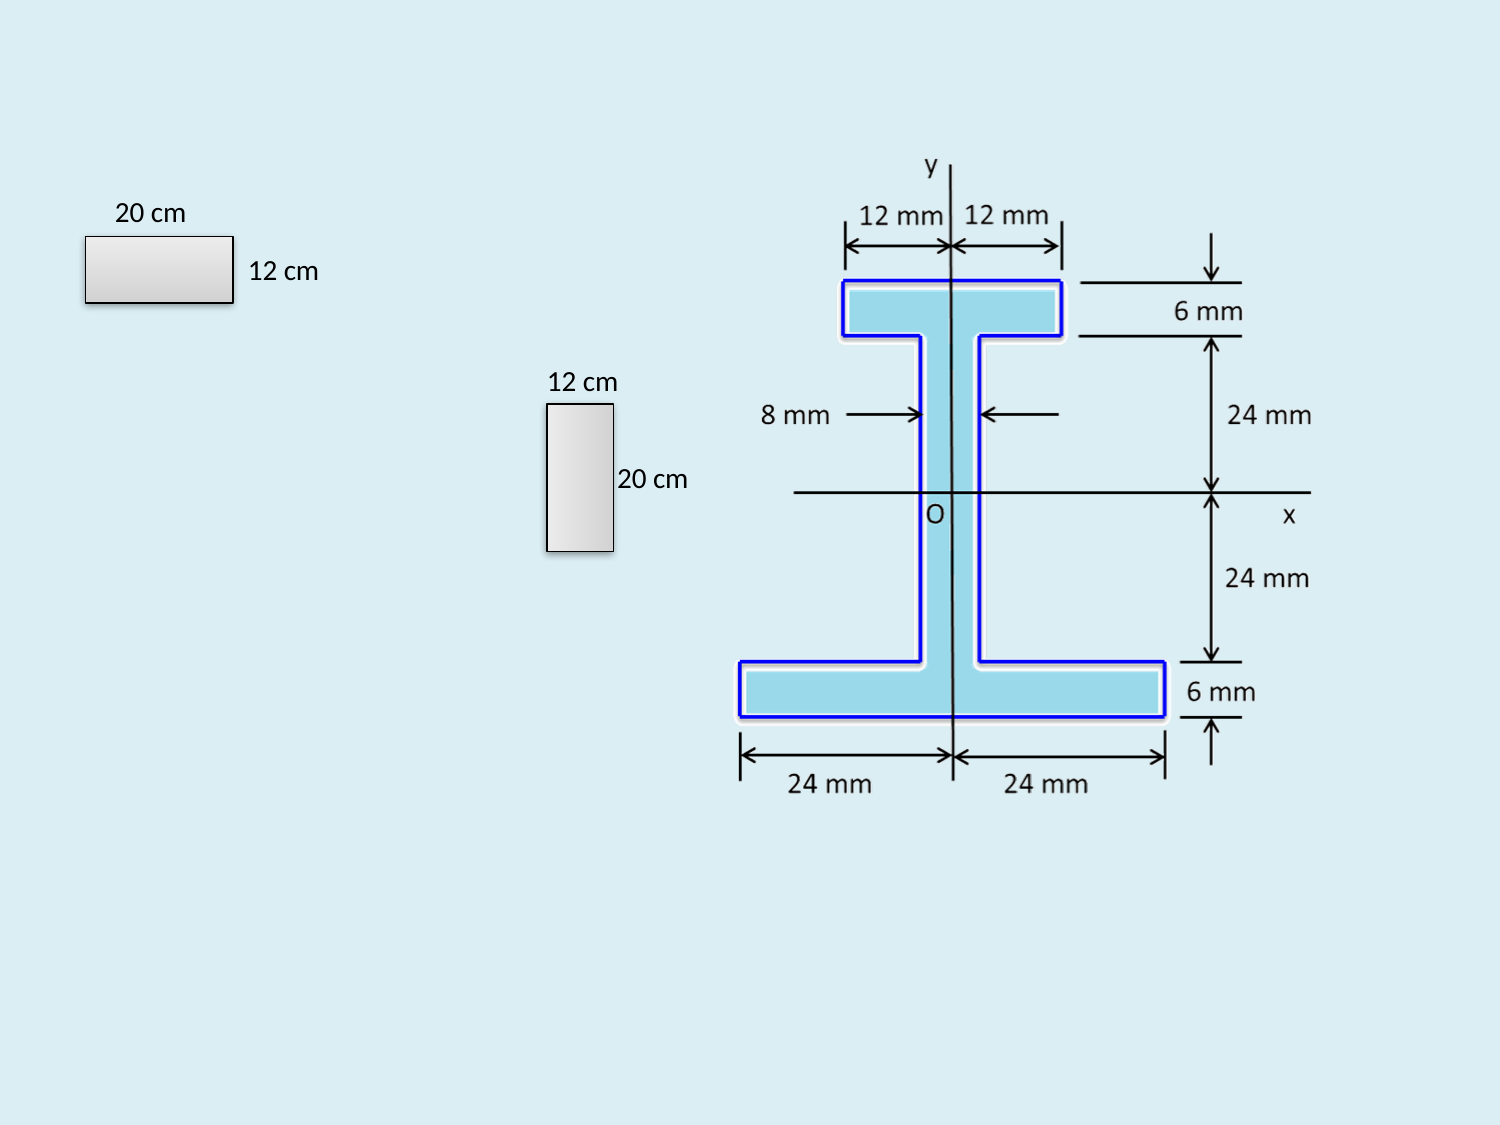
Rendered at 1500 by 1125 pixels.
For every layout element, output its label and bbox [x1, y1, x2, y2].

text_box [531, 354, 720, 552]
picture [726, 134, 1407, 821]
text_box [85, 186, 396, 303]
